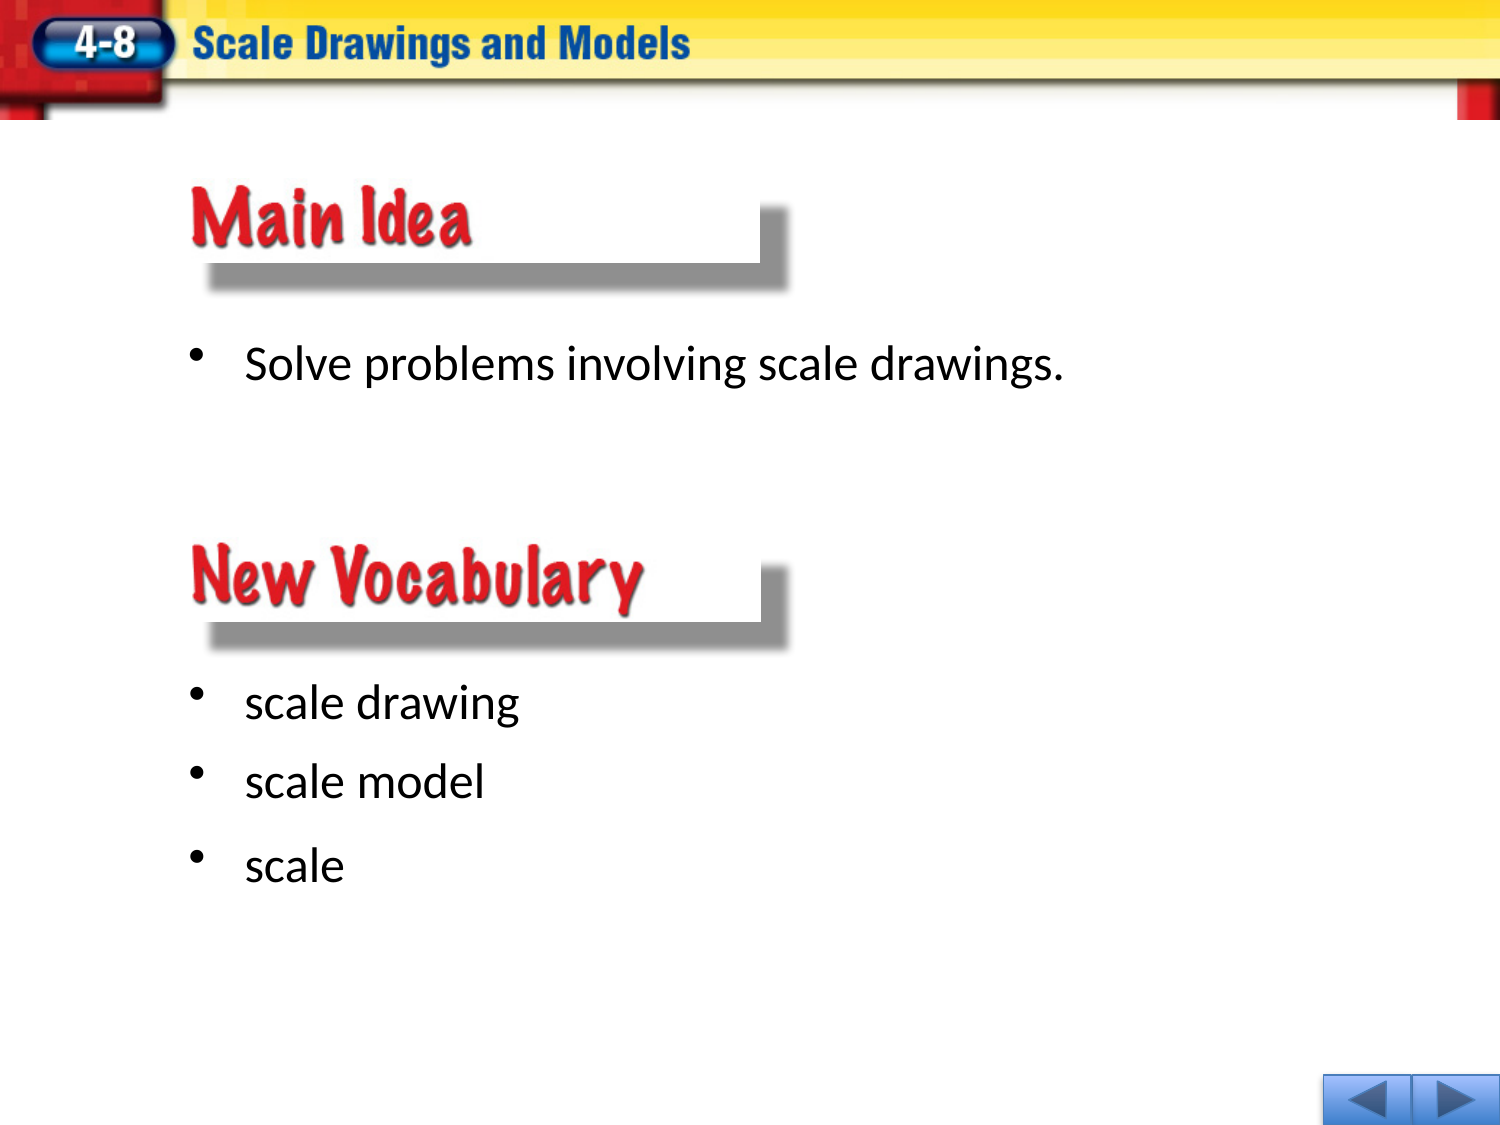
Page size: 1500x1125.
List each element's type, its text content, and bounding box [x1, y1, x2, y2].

text_box [1323, 1074, 1412, 1125]
text_box [1412, 1074, 1500, 1125]
picture [180, 178, 760, 263]
picture [0, 0, 1500, 121]
text_box scale [173, 824, 360, 900]
text_box scale drawing [173, 661, 800, 737]
picture [180, 537, 761, 622]
text_box scale model [173, 740, 813, 816]
text_box Solve problems involving scale drawings. [173, 322, 1413, 398]
